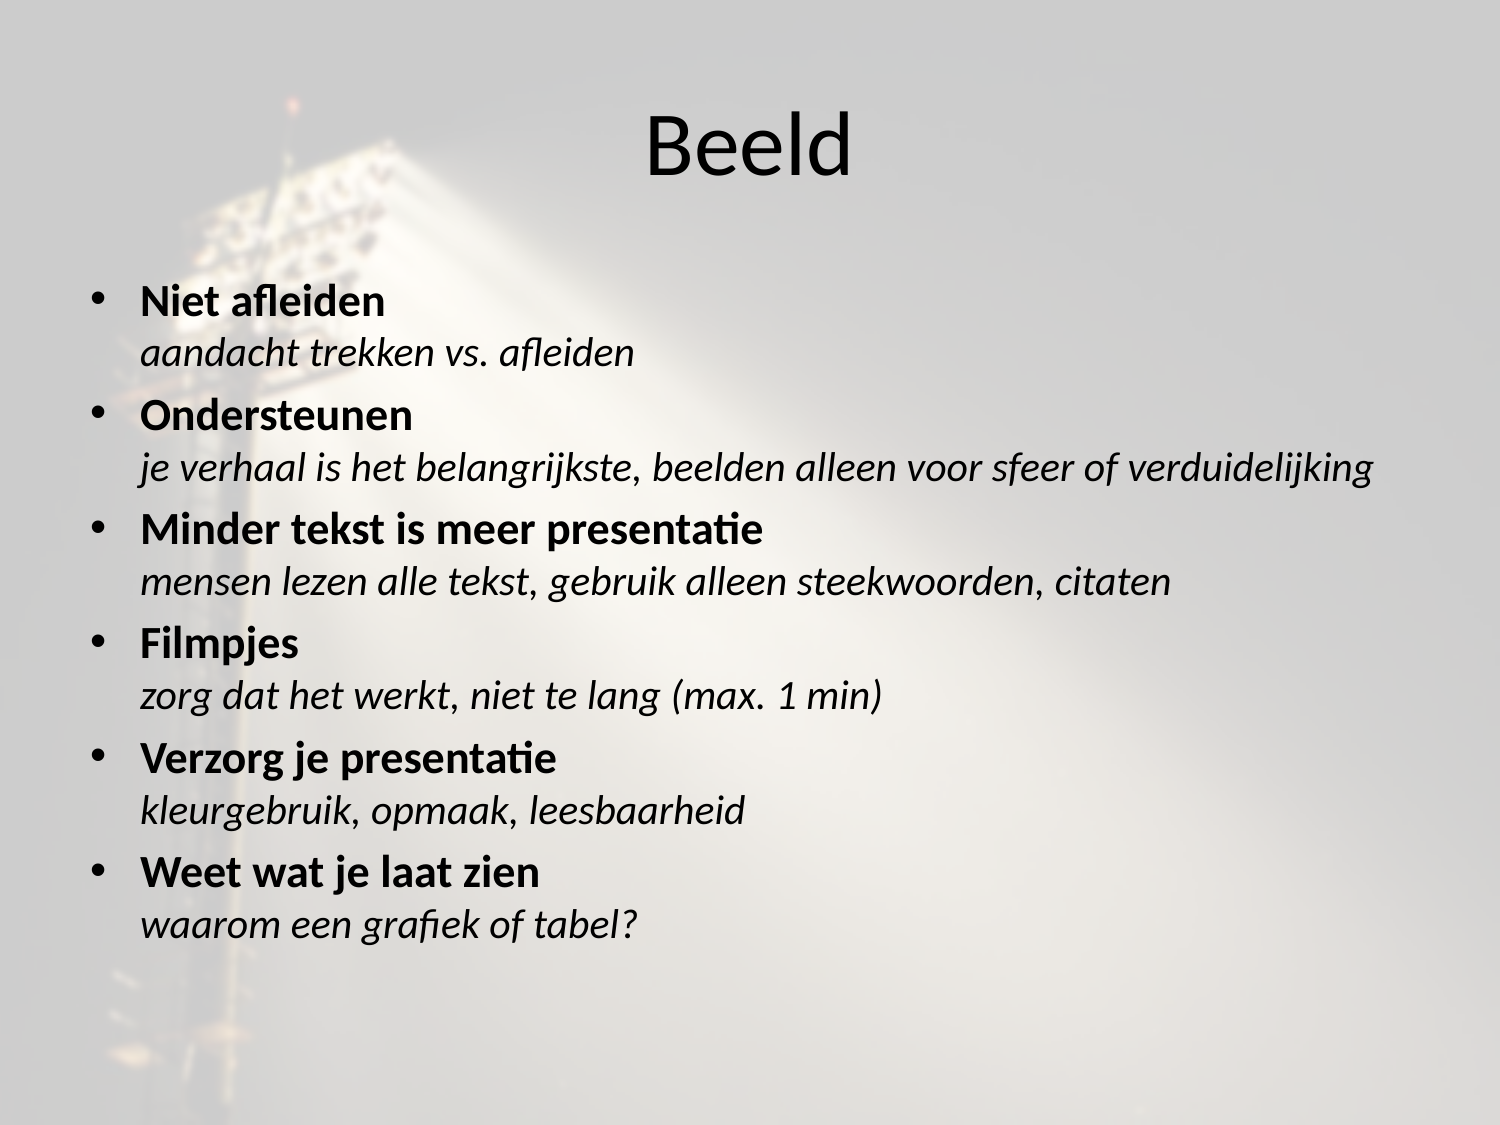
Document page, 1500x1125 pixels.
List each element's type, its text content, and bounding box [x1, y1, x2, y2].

list Niet afleiden aandacht trekken vs. afleiden Ondersteunen je verhaal is het belangrijkste, beelden alleen voor sfeer of verduidelijking Minder tekst is meer presentatie mensen lezen alle tekst, gebruik alleen steekwoorden, citaten Filmpjes zorg dat het werkt, niet te lang (max. 1 min) Verzorg je presentatie kleurgebruik, opmaak, leesbaarheid Weet wat je laat zien waarom een grafiek of tabel? [75, 262, 1425, 1005]
title Beeld [75, 45, 1425, 233]
